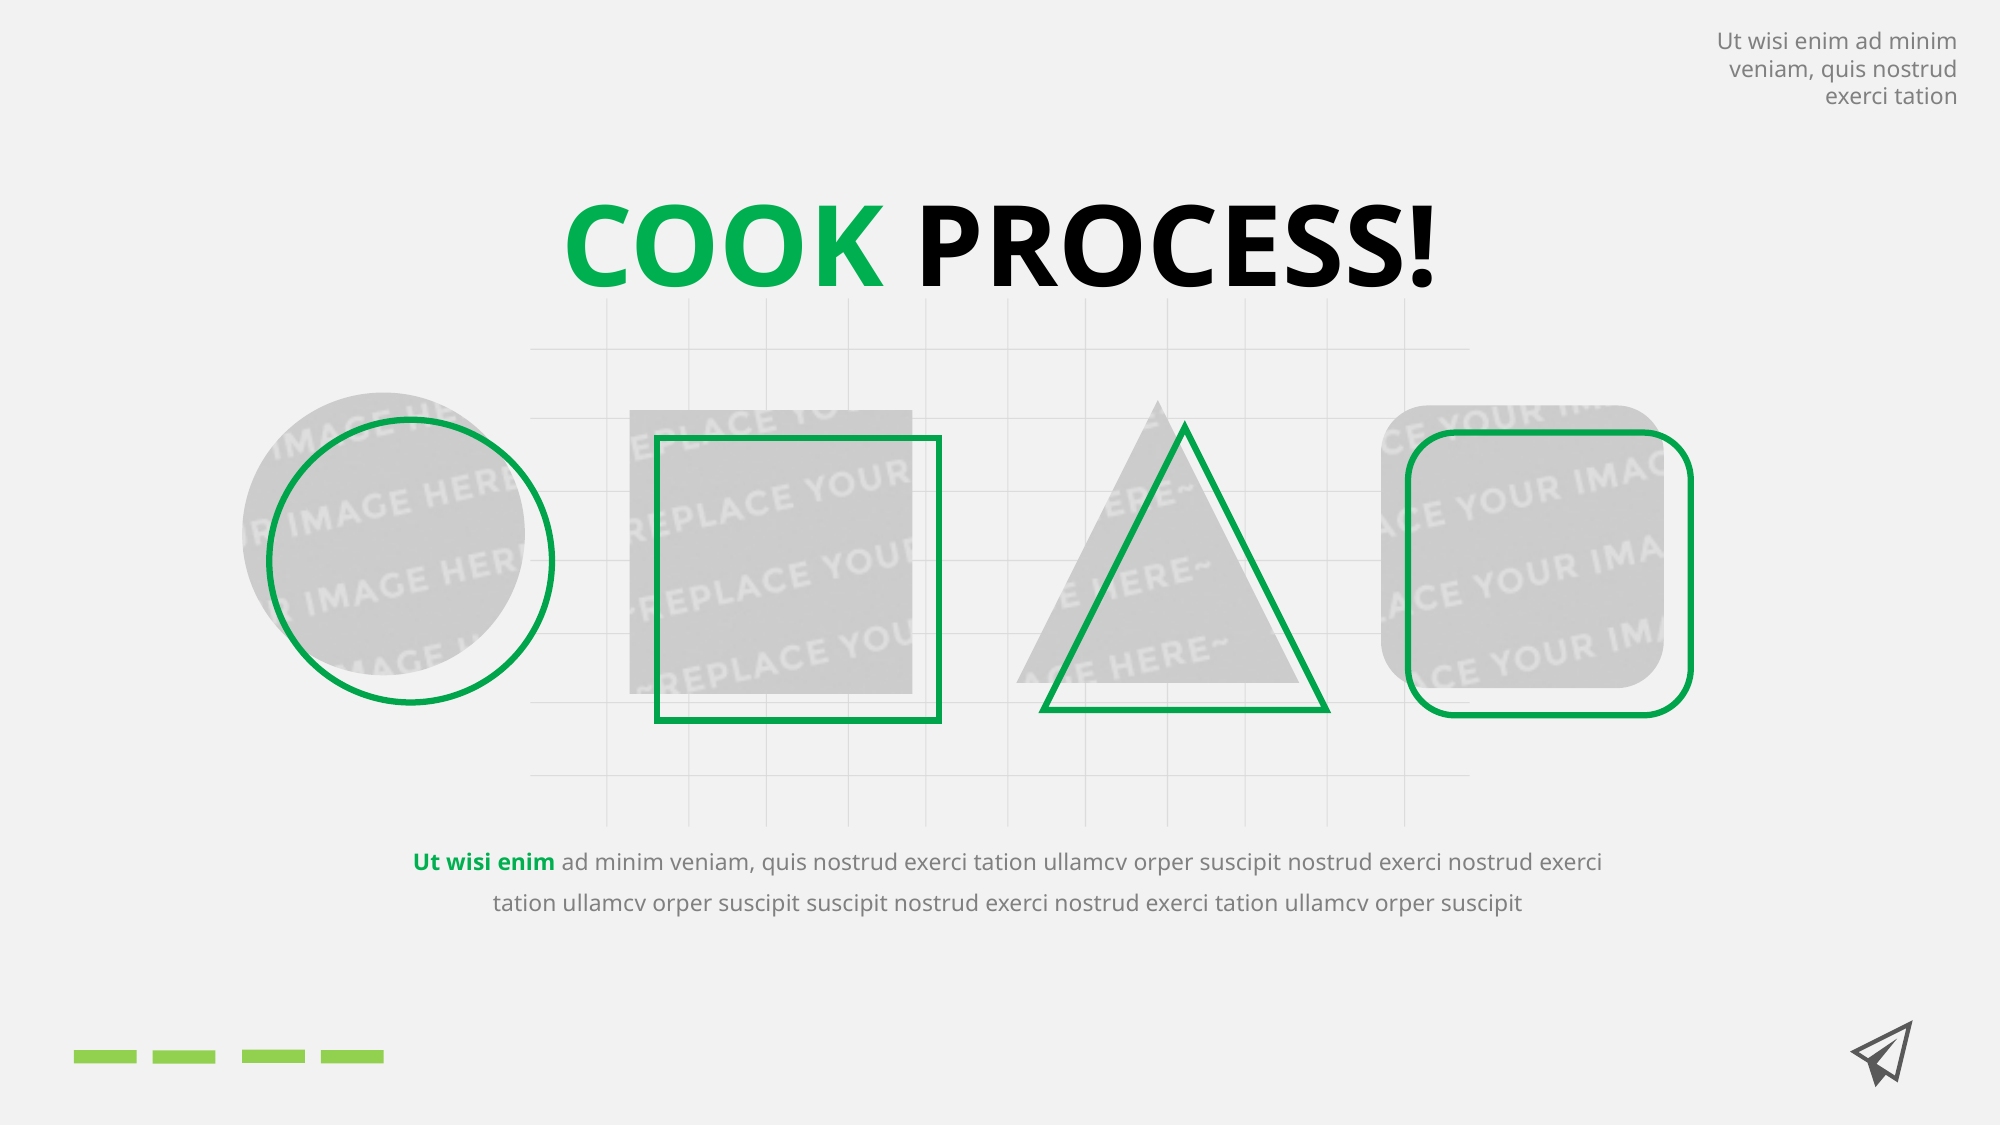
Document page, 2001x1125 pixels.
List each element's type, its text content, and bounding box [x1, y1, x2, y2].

picture [1381, 405, 1660, 685]
text_box [320, 1049, 385, 1064]
picture [1016, 400, 1177, 683]
text_box [152, 1049, 216, 1065]
text_box Ut wisi enim ad minim veniam, quis nostrud exerci tation ullamcv orper suscipit nostrud exerci nostrud exerci tation ullamcv orper suscipit suscipit nostrud exerci nostrud exerci tation ullamcv orper suscipit [366, 826, 1649, 924]
picture [629, 410, 913, 694]
text_box COOK PROCESS! [429, 166, 1571, 316]
text_box [268, 418, 554, 704]
text_box [1041, 424, 1328, 711]
picture [242, 392, 493, 644]
text_box [656, 437, 940, 722]
text_box [241, 1049, 306, 1064]
text_box Ut wisi enim ad minim veniam, quis nostrud exerci tation [1664, 19, 1973, 117]
text_box [1407, 431, 1692, 717]
text_box [1850, 1020, 1913, 1088]
text_box [73, 1049, 138, 1064]
